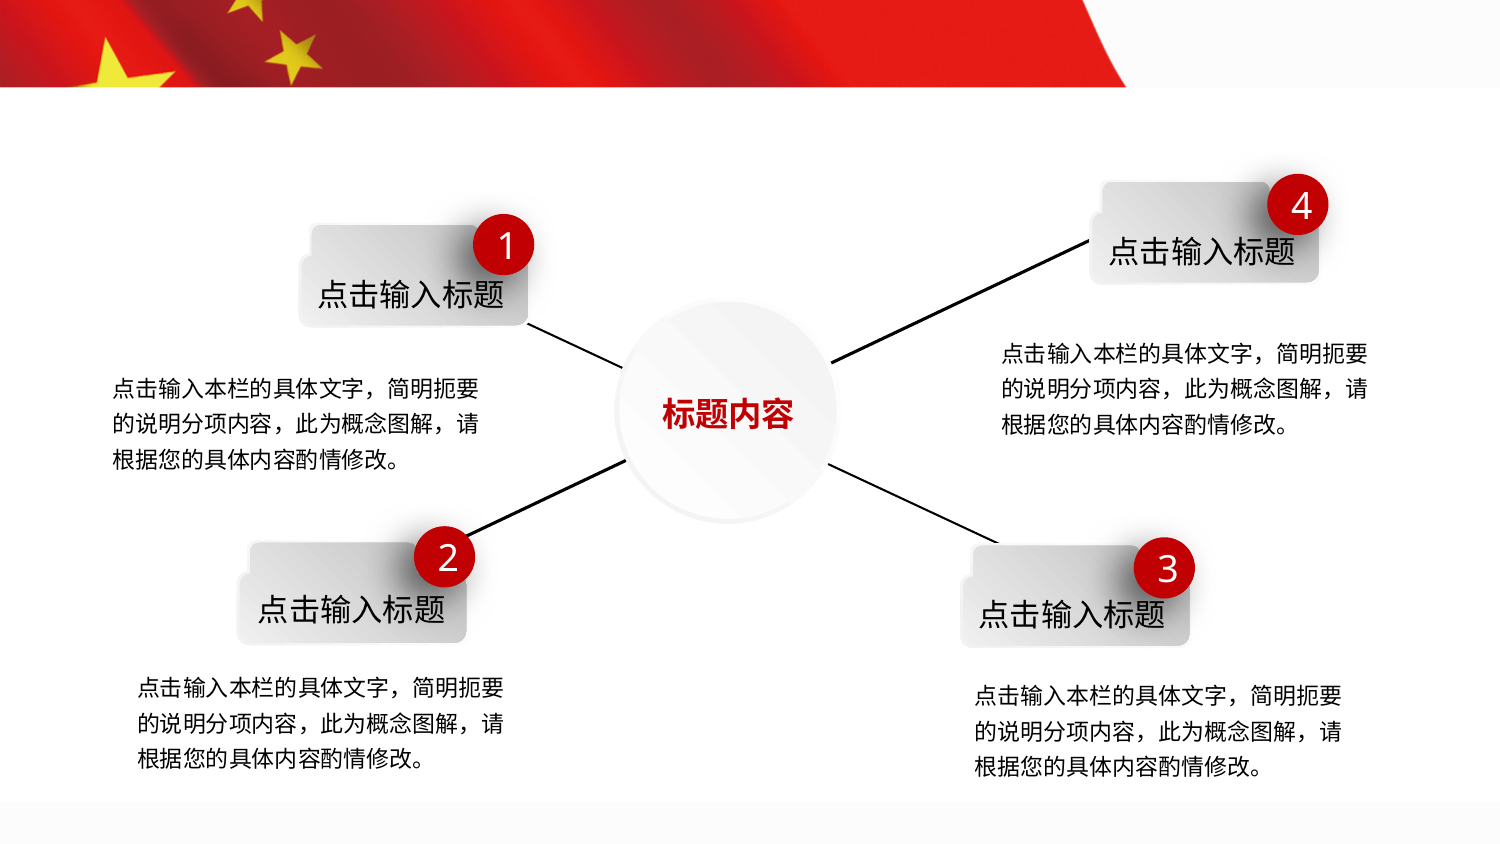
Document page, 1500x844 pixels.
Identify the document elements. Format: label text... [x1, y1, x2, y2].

text_box 点击输入本栏的具体文字，简明扼要的说明分项内容，此为概念图解，请根据您的具体内容酌情修改。 [97, 358, 353, 481]
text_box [959, 543, 1193, 649]
picture [0, 0, 1398, 87]
text_box 4 [1327, 189, 1331, 220]
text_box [358, 231, 1108, 588]
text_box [1089, 179, 1322, 285]
text_box 点击输入本栏的具体文字，简明扼要的说明分项内容，此为概念图解，请根据您的具体内容酌情修改。 [1113, 323, 1388, 446]
text_box 点击输入本栏的具体文字，简明扼要的说明分项内容，此为概念图解，请根据您的具体内容酌情修改。 [959, 665, 1362, 788]
text_box 点击输入本栏的具体文字，简明扼要的说明分项内容，此为概念图解，请根据您的具体内容酌情修改。 [122, 658, 524, 780]
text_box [298, 222, 531, 328]
text_box 4 [1278, 171, 1318, 178]
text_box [614, 296, 842, 524]
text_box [236, 540, 470, 646]
text_box 1 [480, 211, 527, 221]
text_box 3 [1145, 535, 1183, 541]
